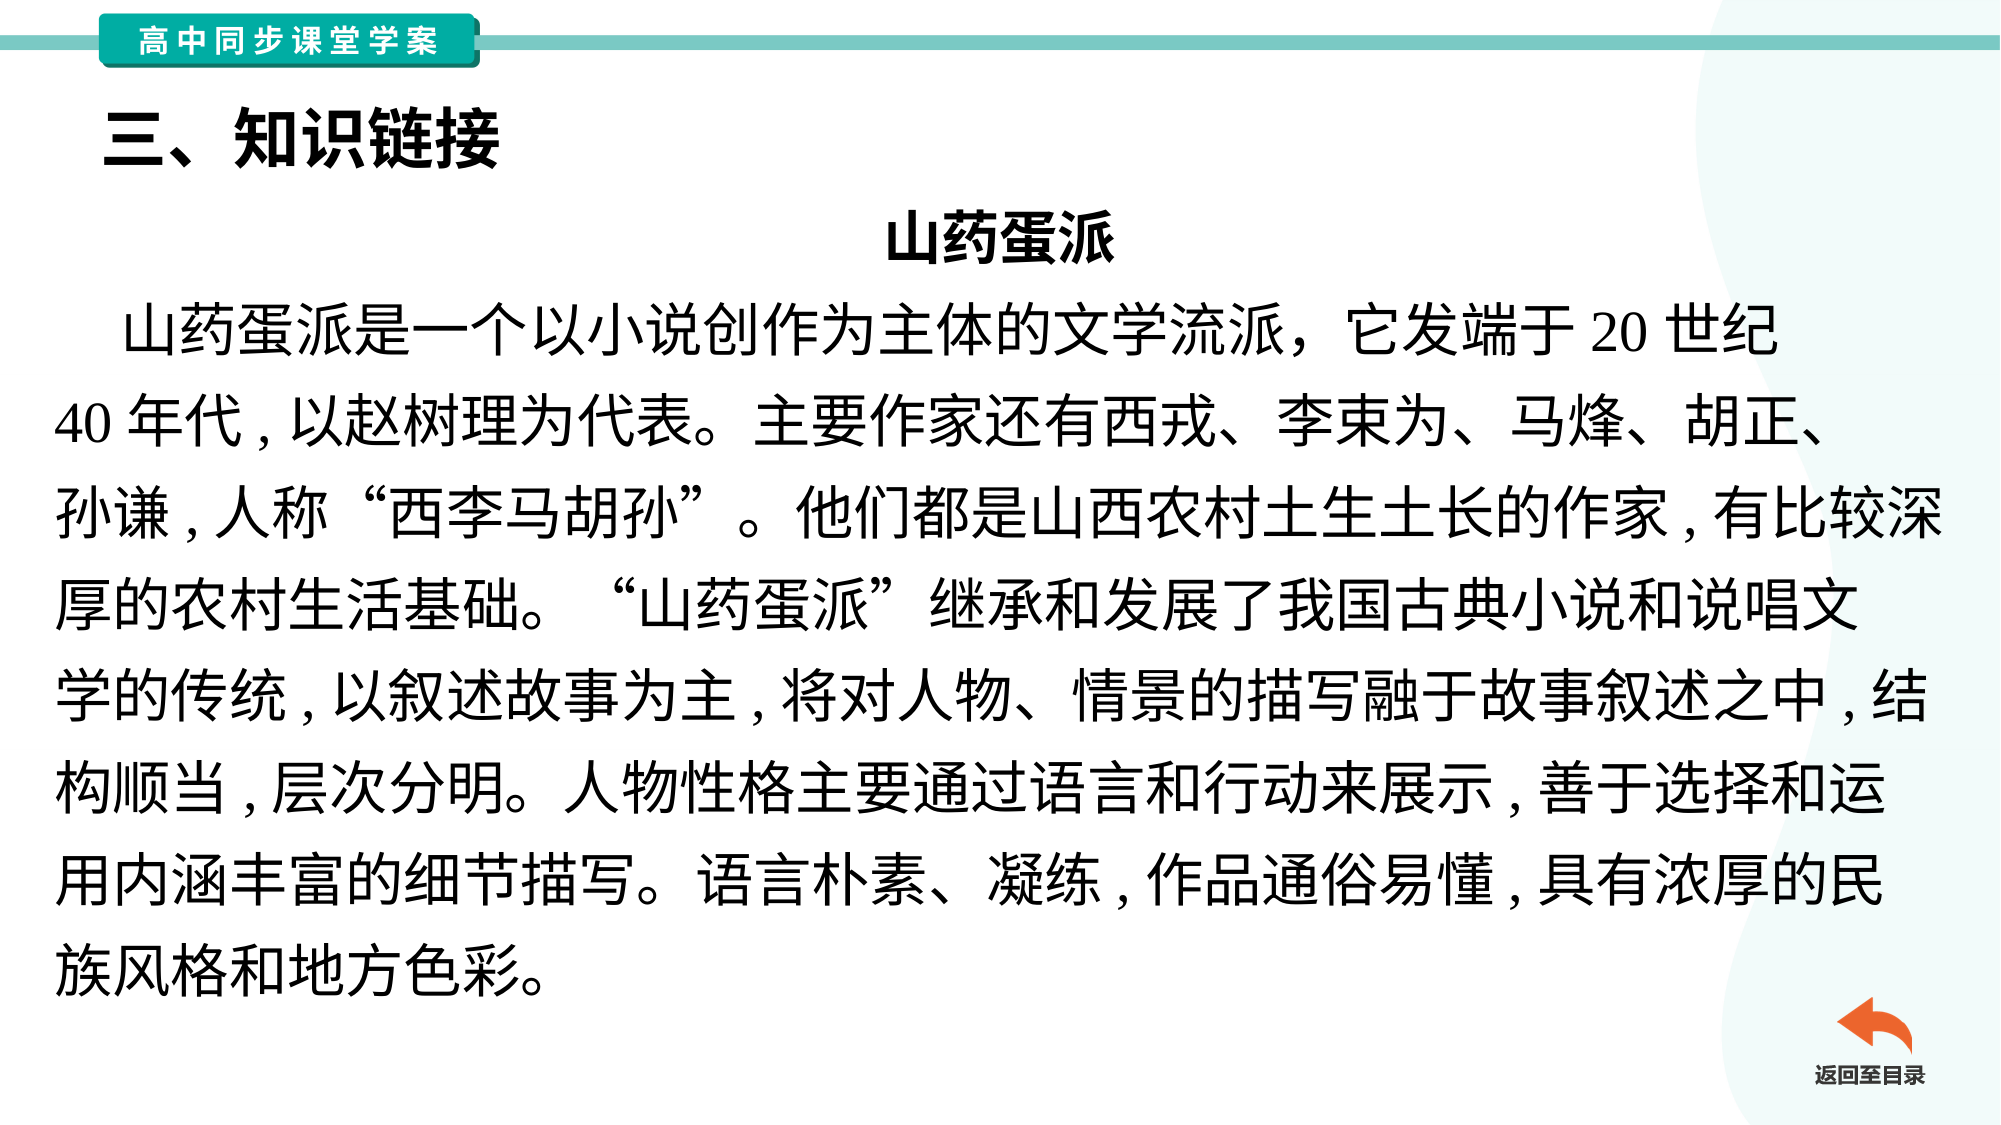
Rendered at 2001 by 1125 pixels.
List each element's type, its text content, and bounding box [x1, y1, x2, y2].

text_box 山药蛋派 山药蛋派是一个以小说创作为主体的文学流派，它发端于20世纪 40年代,以赵树理为代表。主要作家还有西戎、李束为、马烽、胡正、 孙谦,人称“西李马胡孙”。他们都是山西农村土生土长的作家,有比较深 厚的农村生活基础。“山药蛋派”继承和发展了我国古典小说和说唱文 学的传统,以叙述故事为主,将对人物、情景的描写融于故事叙述之中,结 构顺当,层次分明。人物性格主要通过语言和行动来展示,善于选择和运 用内涵丰富的细节描写。语言朴素、凝练,作品通俗易懂,具有浓厚的民 族风格和地方色彩。 [100, 179, 1899, 1005]
text_box 三、知识链接 [100, 76, 1899, 179]
picture [0, 0, 2000, 1125]
